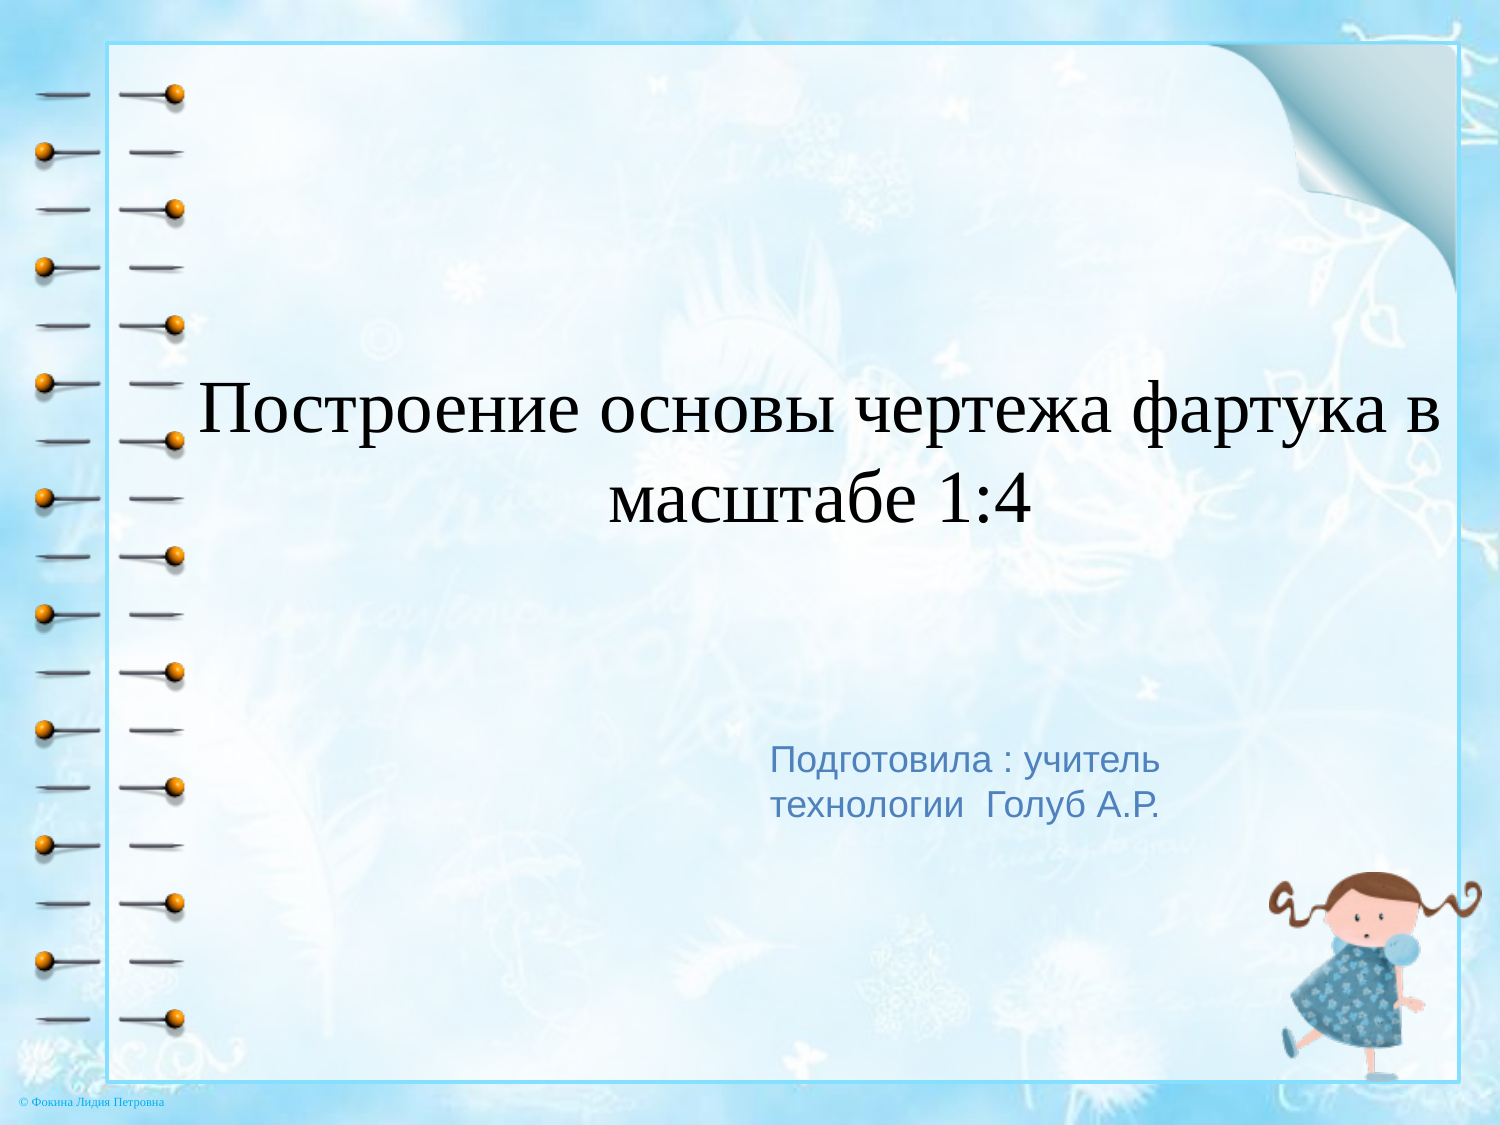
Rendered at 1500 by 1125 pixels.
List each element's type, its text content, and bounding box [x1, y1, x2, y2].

title Построение основы чертежа фартука в масштабе 1:4 [183, 349, 1458, 591]
picture [0, 0, 1500, 1125]
subtitle Подготовила : учитель технологии Голуб А.Р. [655, 727, 1275, 925]
